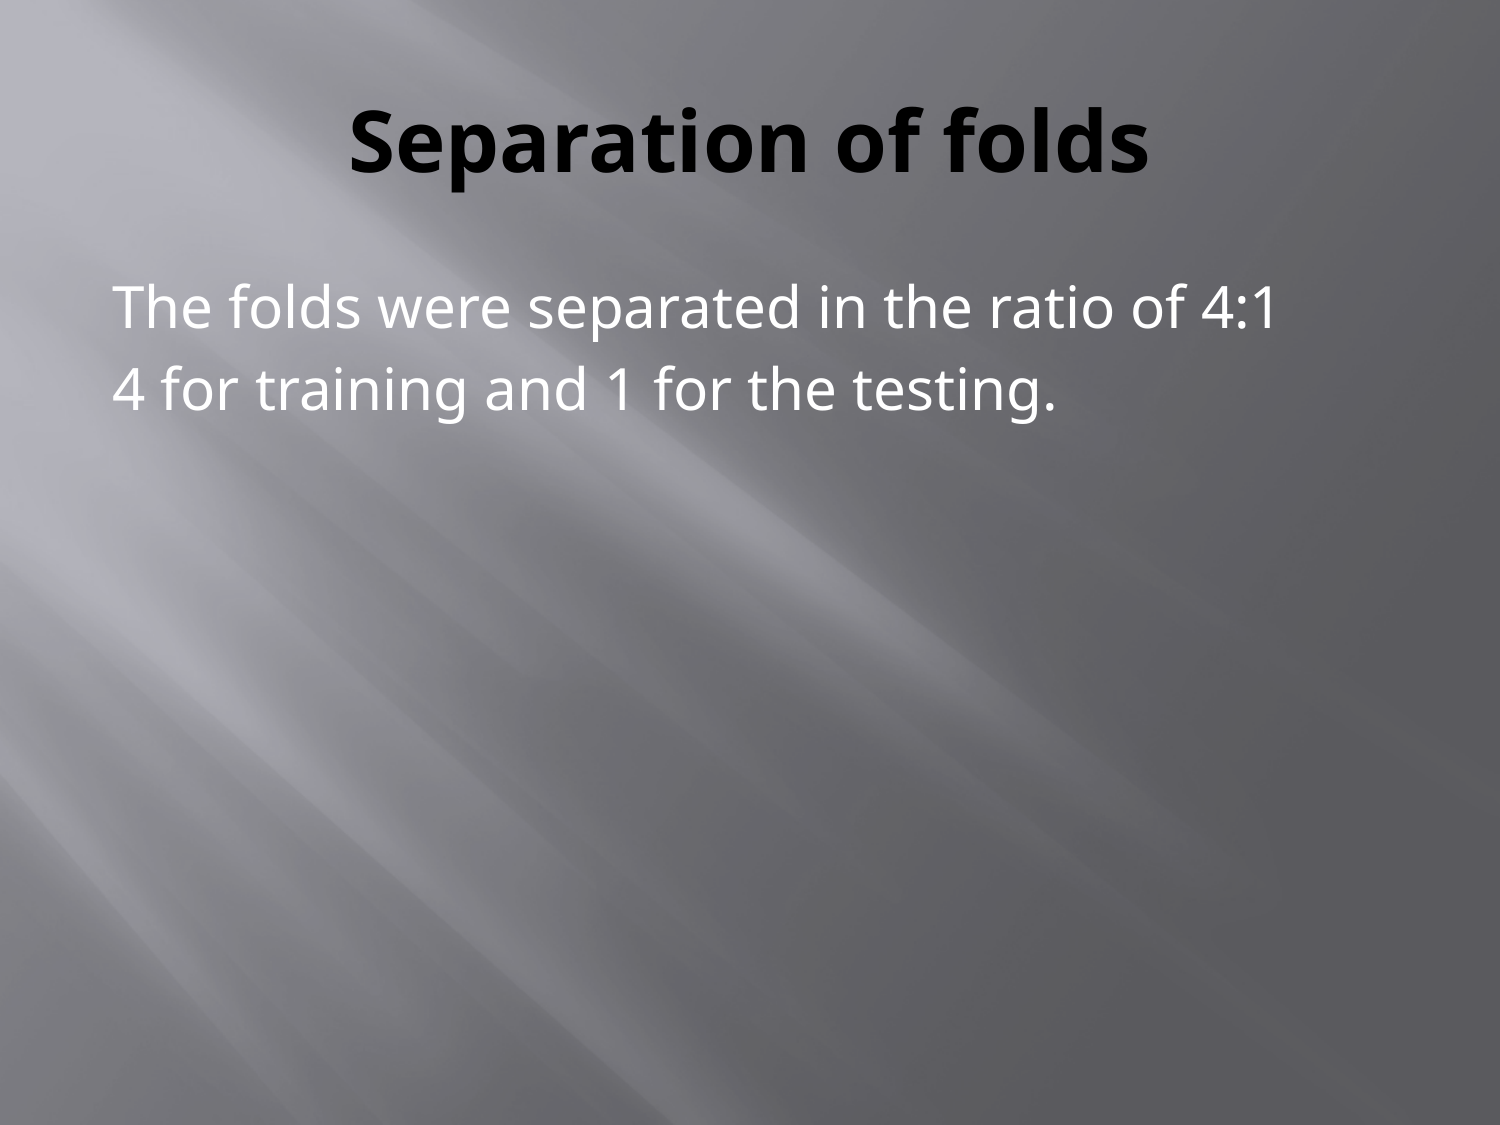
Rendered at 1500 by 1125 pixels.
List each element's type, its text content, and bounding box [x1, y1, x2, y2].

list The folds were separated in the ratio of 4:1 4 for training and 1 for the testing. [75, 262, 1425, 1035]
title Separation of folds [75, 45, 1425, 233]
